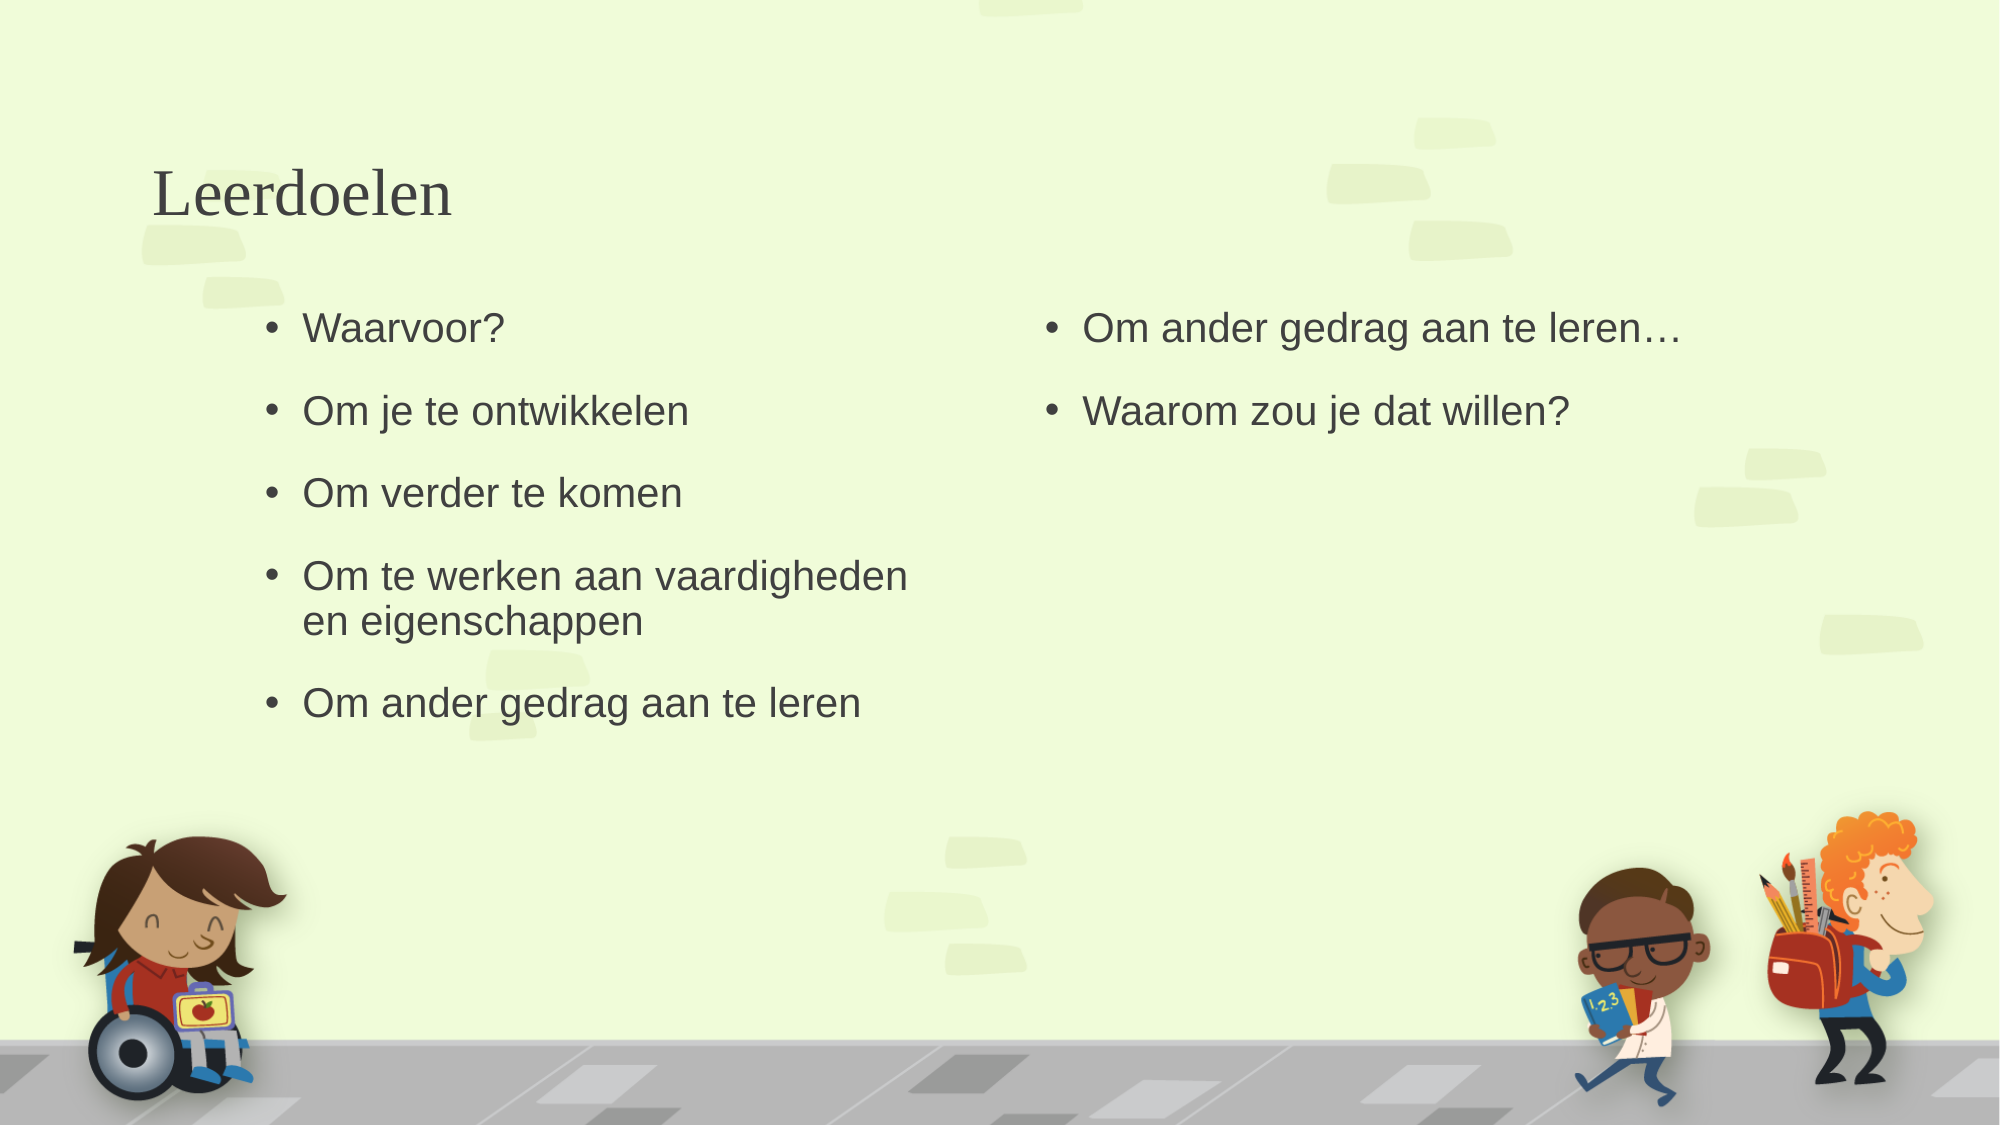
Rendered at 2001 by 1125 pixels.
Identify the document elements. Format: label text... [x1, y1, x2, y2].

picture [0, 0, 2000, 1125]
list Om ander gedrag aan te leren… Waarom zou je dat willen? [1029, 299, 1750, 870]
list Waarvoor? Om je te ontwikkelen Om verder te komen Om te werken aan vaardigheden en eigenschappen Om ander gedrag aan te leren [249, 299, 970, 870]
title Leerdoelen [137, 59, 1750, 238]
